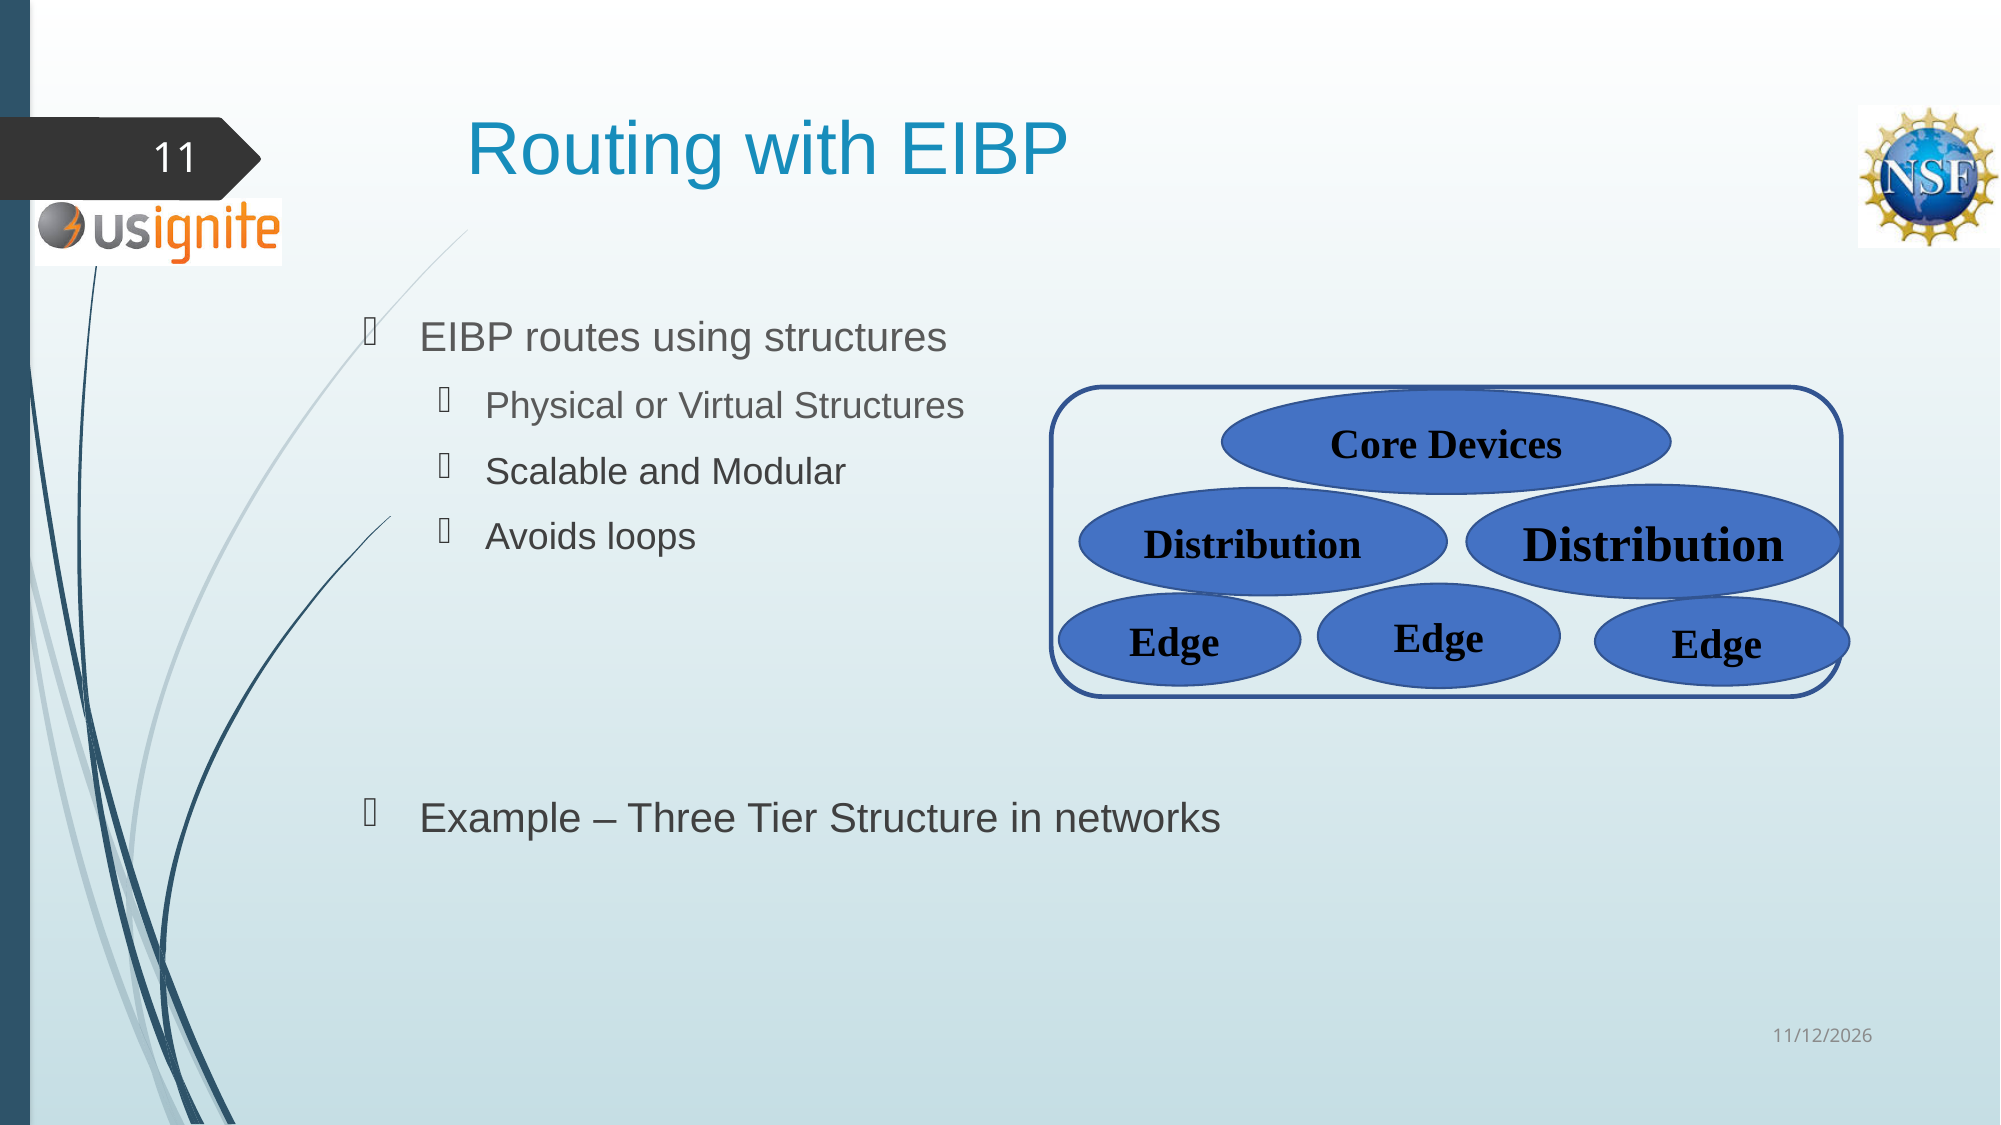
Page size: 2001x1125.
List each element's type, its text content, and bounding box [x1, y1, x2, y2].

picture [1858, 105, 2000, 248]
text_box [1050, 386, 1850, 697]
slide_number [1699, 1005, 1888, 1067]
title Routing with EIBP [451, 91, 1914, 229]
list EIBP routes using structures Physical or Virtual Structures Scalable and Modular Avoids loops Example – Three Tier Structure in networks [348, 302, 1811, 885]
slide_number 11 [87, 129, 216, 190]
picture [35, 198, 282, 266]
